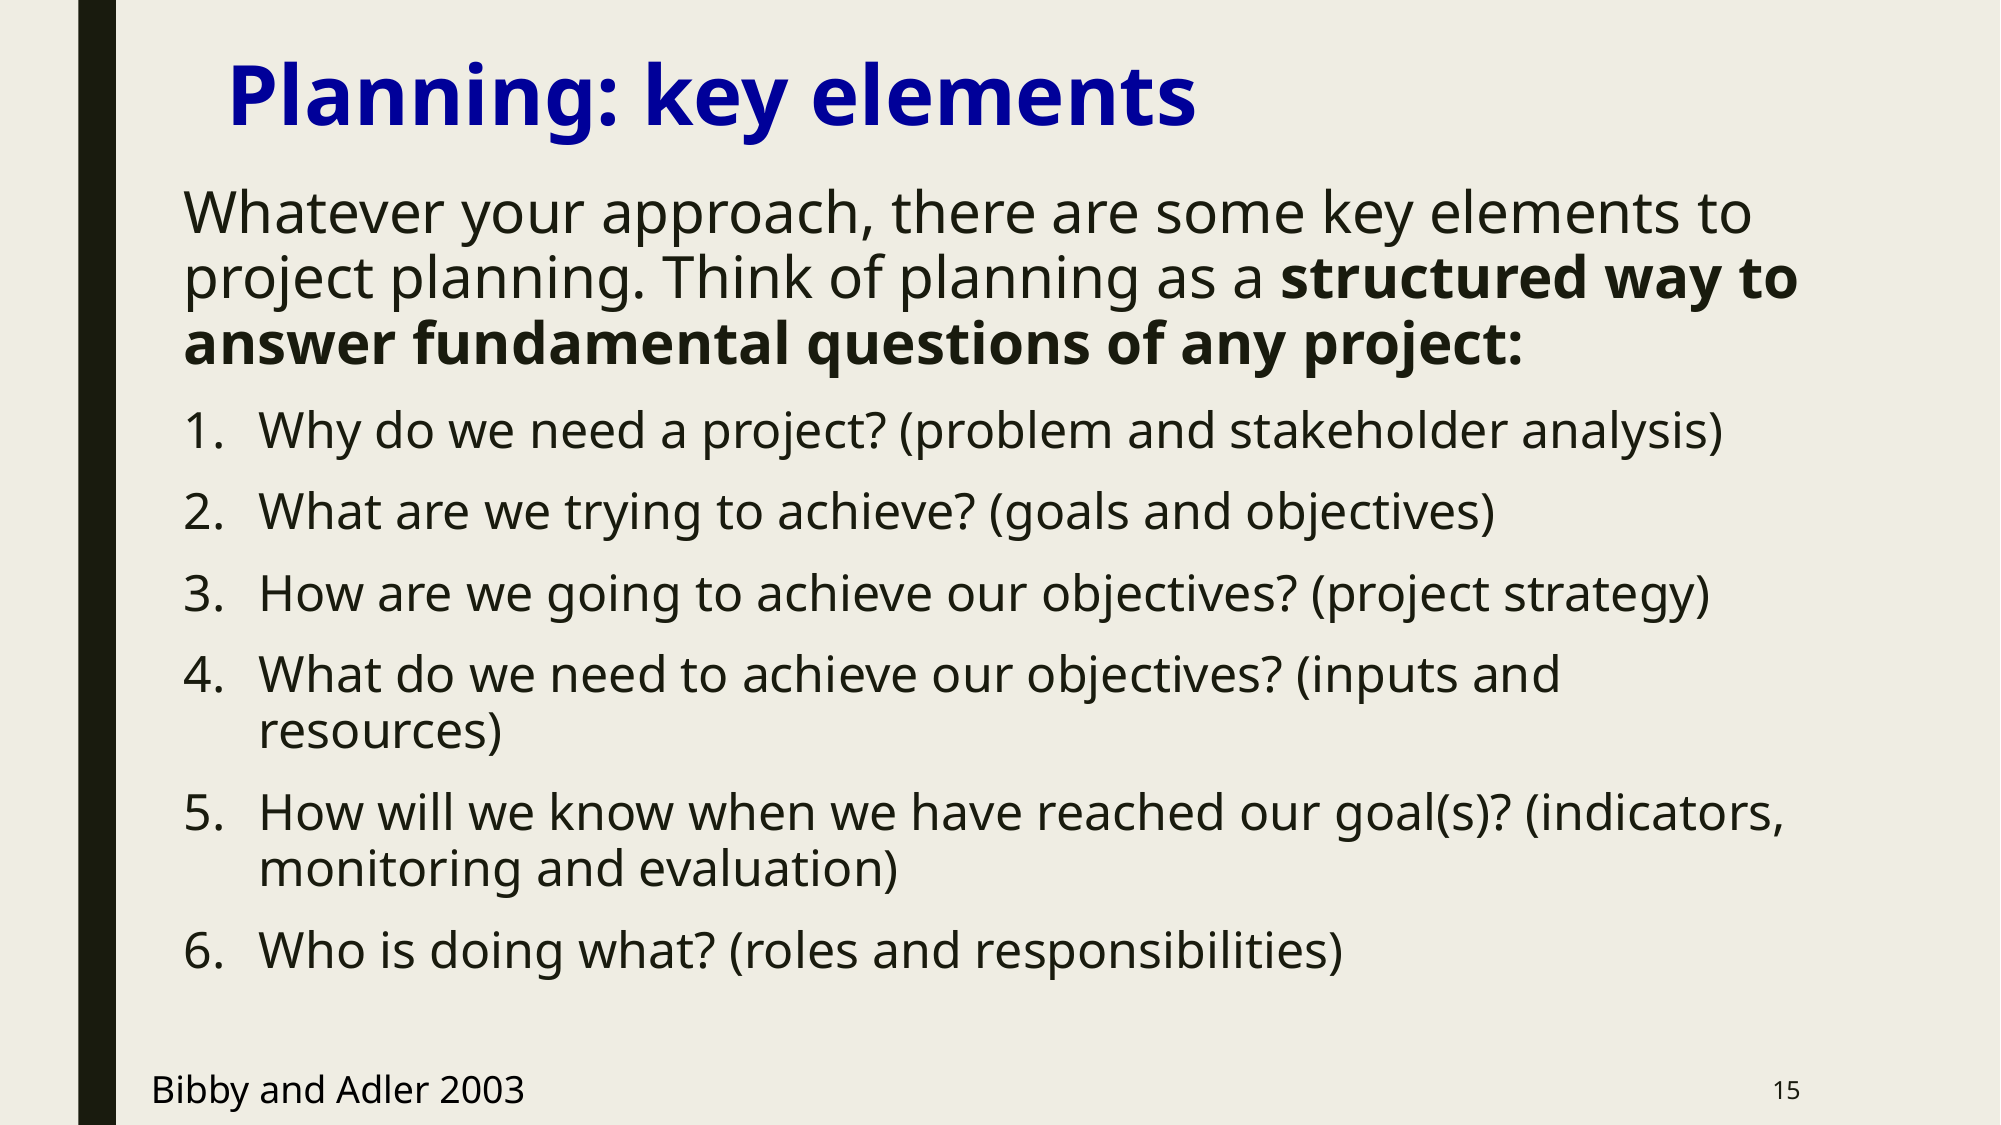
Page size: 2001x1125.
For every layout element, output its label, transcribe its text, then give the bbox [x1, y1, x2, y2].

slide_number 15 [1553, 1076, 1816, 1125]
text_box Planning: key elements [211, 46, 1816, 153]
text_box Bibby and Adler 2003 [136, 1058, 1089, 1119]
text_box Whatever your approach, there are some key elements to project planning. Think of planning as a structured way to answer fundamental questions of any project: Why do we need a project? (problem and stakeholder analysis) What are we trying to achieve? (goals and objectives) How are we going to achieve our objectives? (project strategy) What do we need to achieve our objectives? (inputs and resources) How will we know when we have reached our goal(s)? (indicators, monitoring and evaluation) Who is doing what? (roles and responsibilities) [169, 173, 1816, 1076]
